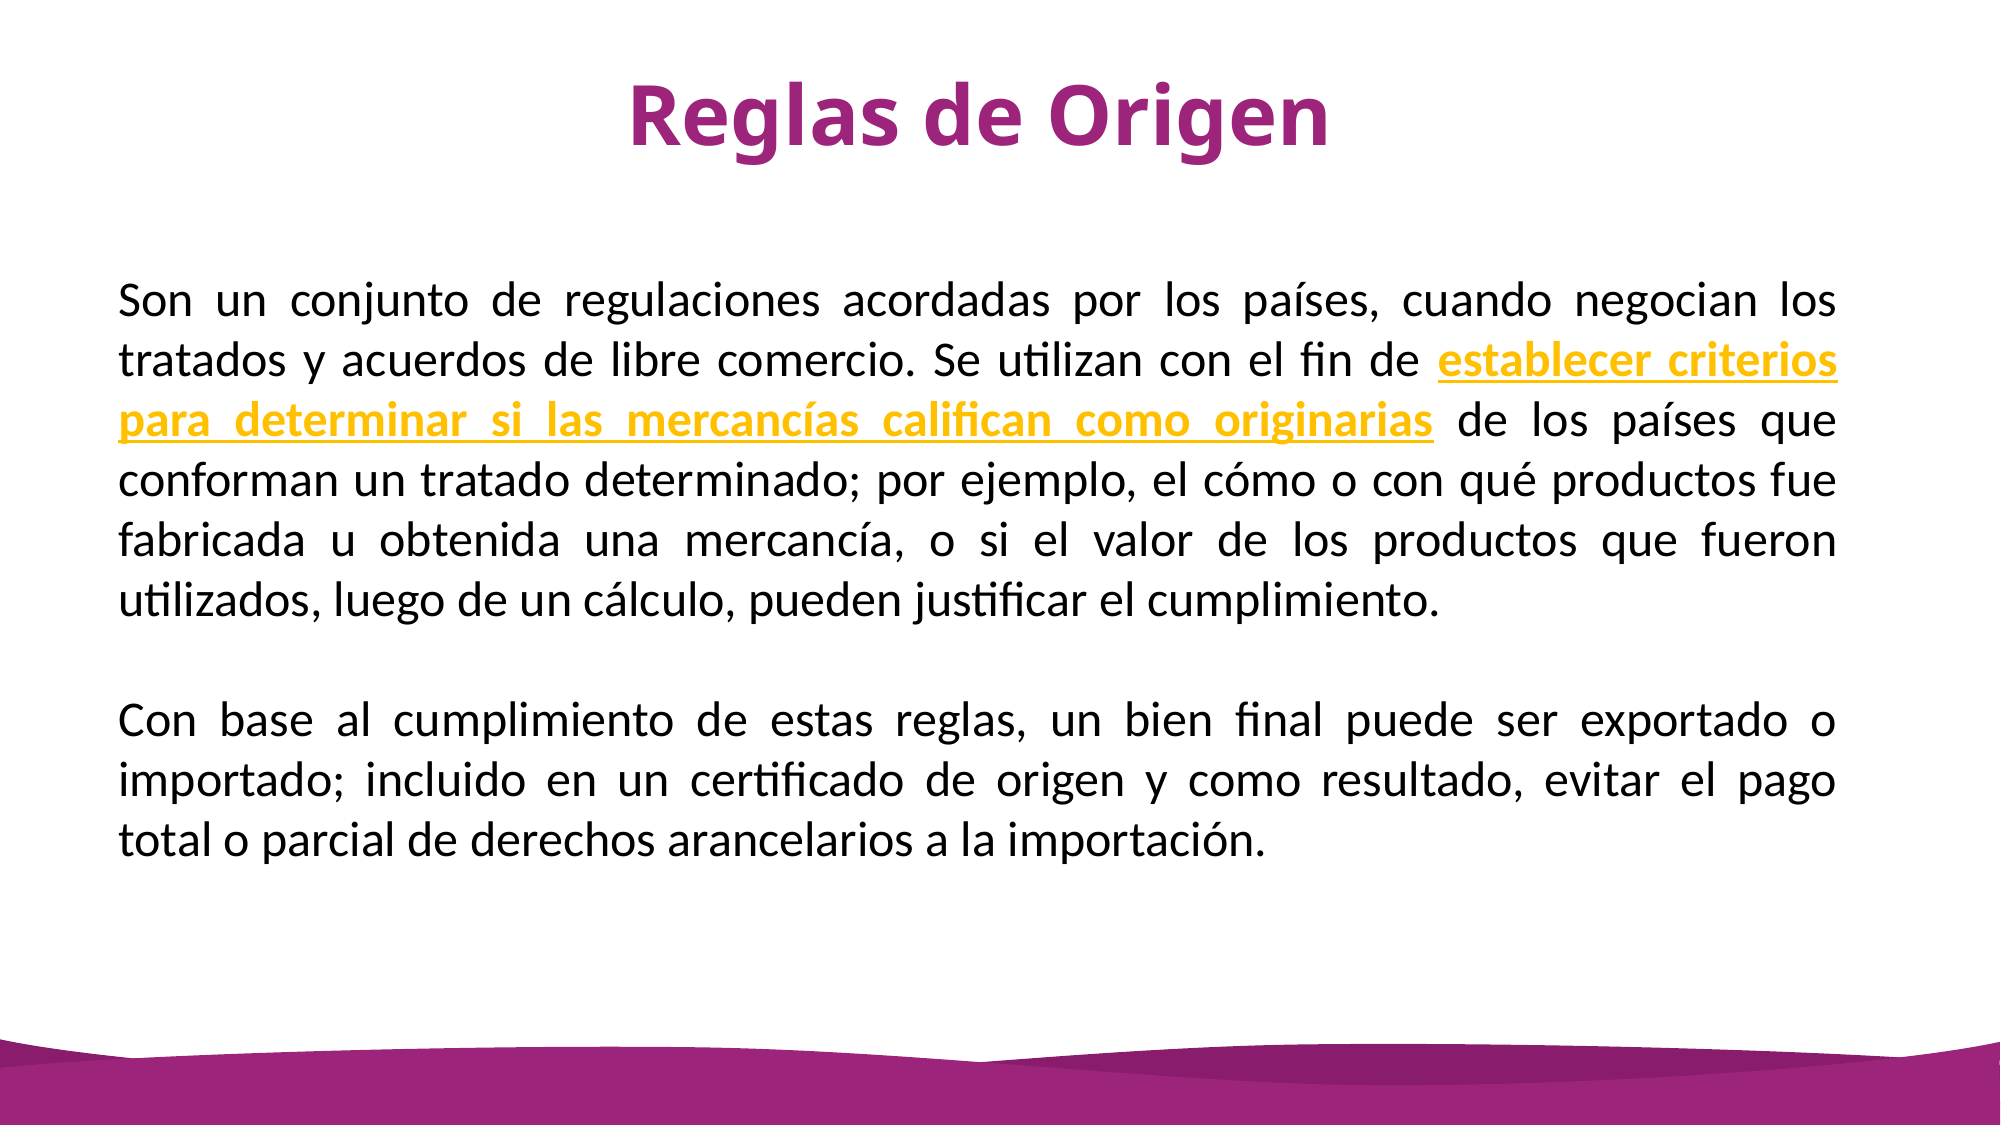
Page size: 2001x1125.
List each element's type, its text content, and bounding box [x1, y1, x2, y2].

text_box Son un conjunto de regulaciones acordadas por los países, cuando negocian los tratados y acuerdos de libre comercio. Se utilizan con el fin de establecer criterios para determinar si las mercancías califican como originarias de los países que conforman un tratado determinado; por ejemplo, el cómo o con qué productos fue fabricada u obtenida una mercancía, o si el valor de los productos que fueron utilizados, luego de un cálculo, pueden justificar el cumplimiento. Con base al cumplimiento de estas reglas, un bien final puede ser exportado o importado; incluido en un certificado de origen y como resultado, evitar el pago total o parcial de derechos arancelarios a la importación. [103, 258, 1853, 924]
title Reglas de Origen [127, 60, 1853, 258]
